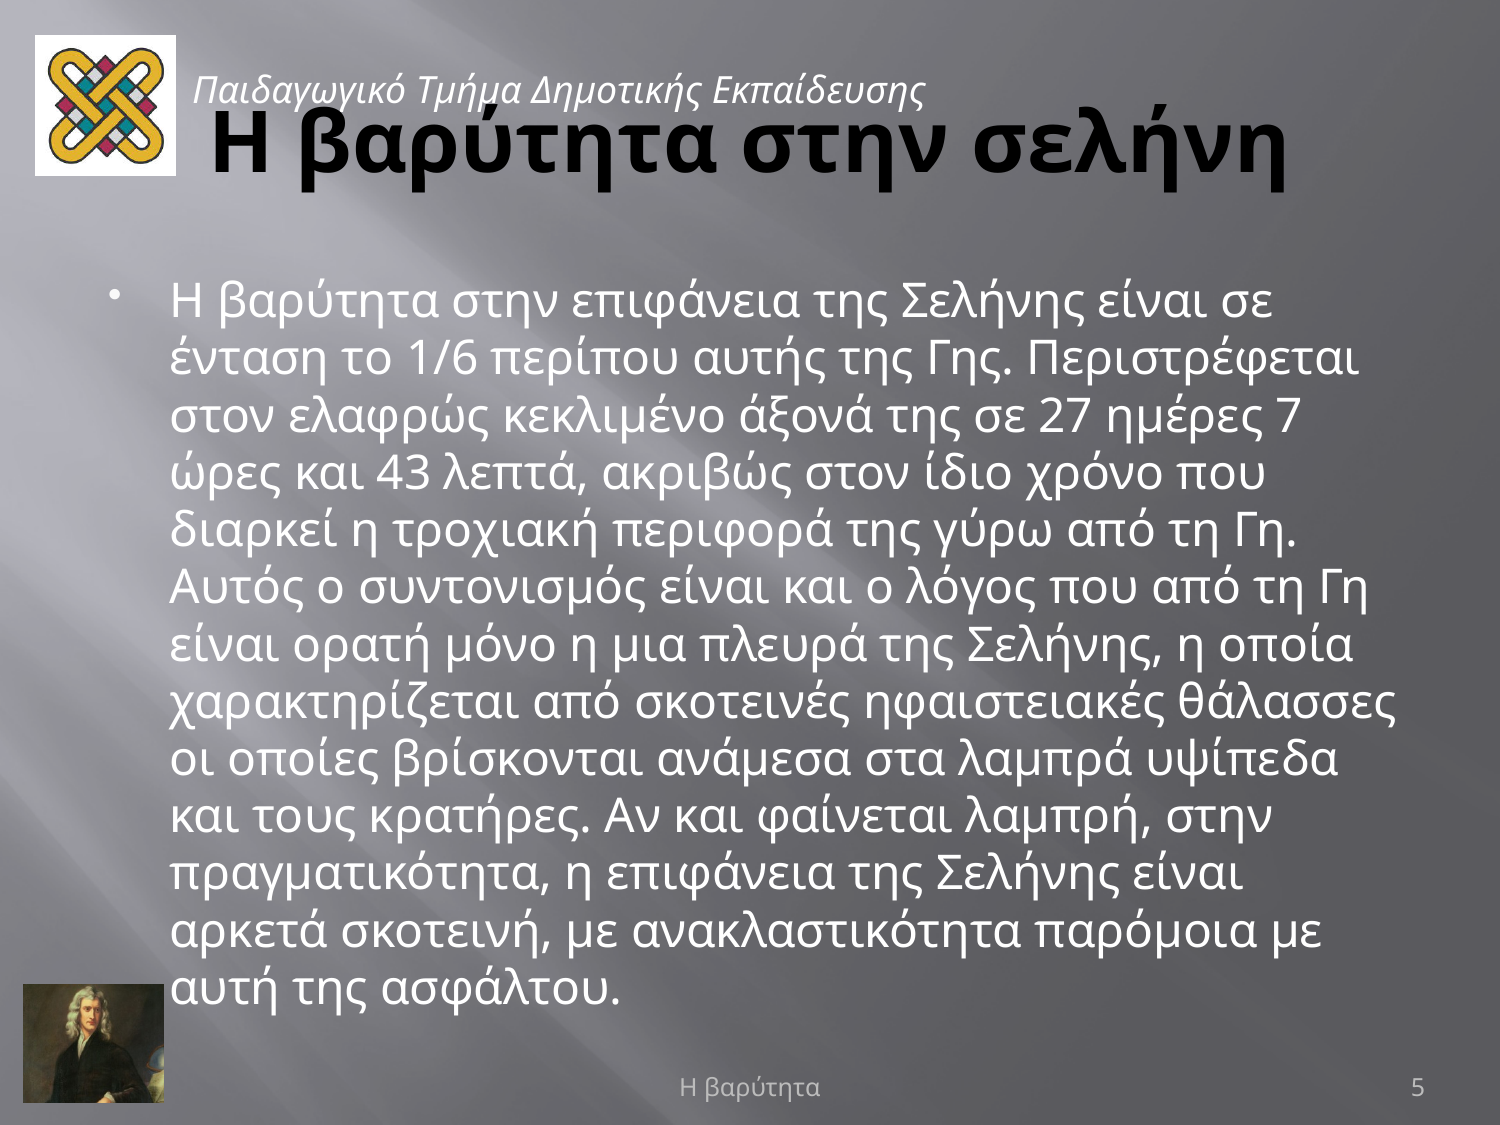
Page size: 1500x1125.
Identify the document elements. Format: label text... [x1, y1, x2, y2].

list Η βαρύτητα στην επιφάνεια της Σελήνης είναι σε ένταση το 1/6 περίπου αυτής της Γης. Περιστρέφεται στον ελαφρώς κεκλιμένο άξονά της σε 27 ημέρες 7 ώρες και 43 λεπτά, ακριβώς στον ίδιο χρόνο που διαρκεί η τροχιακή περιφορά της γύρω από τη Γη. Αυτός ο συντονισμός είναι και ο λόγος που από τη Γη είναι ορατή μόνο η μια πλευρά της Σελήνης, η οποία χαρακτηρίζεται από σκοτεινές ηφαιστειακές θάλασσες οι οποίες βρίσκονται ανάμεσα στα λαμπρά υψίπεδα και τους κρατήρες. Αν και φαίνεται λαμπρή, στην πραγματικότητα, η επιφάνεια της Σελήνης είναι αρκετά σκοτεινή, με ανακλαστικότητα παρόμοια με αυτή της ασφάλτου. [75, 262, 1425, 1035]
picture [23, 984, 164, 1103]
footer Η βαρύτητα [512, 1052, 988, 1113]
slide_number 5 [1299, 1052, 1425, 1113]
title Η βαρύτητα στην σελήνη [75, 45, 1425, 233]
picture [35, 35, 176, 176]
